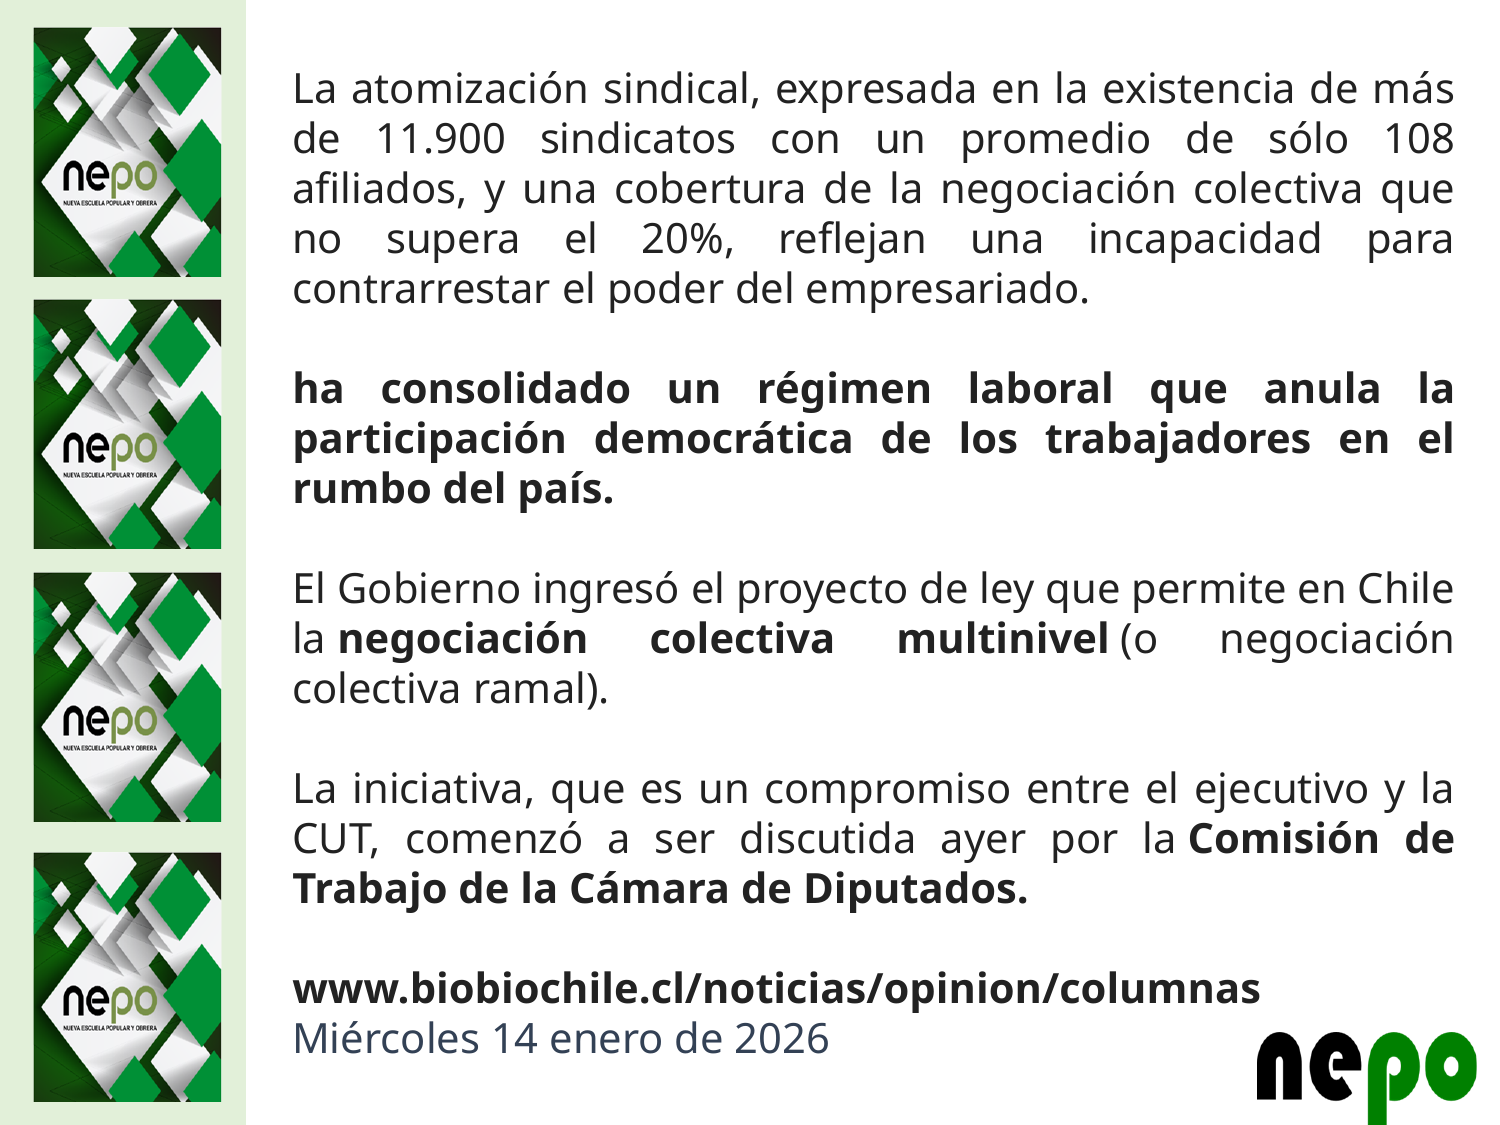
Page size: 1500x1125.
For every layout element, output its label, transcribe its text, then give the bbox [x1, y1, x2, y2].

picture [1257, 1032, 1477, 1125]
picture [0, 0, 246, 1125]
text_box La atomización sindical, expresada en la existencia de más de 11.900 sindicatos con un promedio de sólo 108 afiliados, y una cobertura de la negociación colectiva que no supera el 20%, reflejan una incapacidad para contrarrestar el poder del empresariado. ha consolidado un régimen laboral que anula la participación democrática de los trabajadores en el rumbo del país. El Gobierno ingresó el proyecto de ley que permite en Chile la negociación colectiva multinivel (o negociación colectiva ramal). La iniciativa, que es un compromiso entre el ejecutivo y la CUT, comenzó a ser discutida ayer por la Comisión de Trabajo de la Cámara de Diputados. www.biobiochile.cl/noticias/opinion/columnas Miércoles 14 enero de 2026 [277, 54, 1471, 1070]
